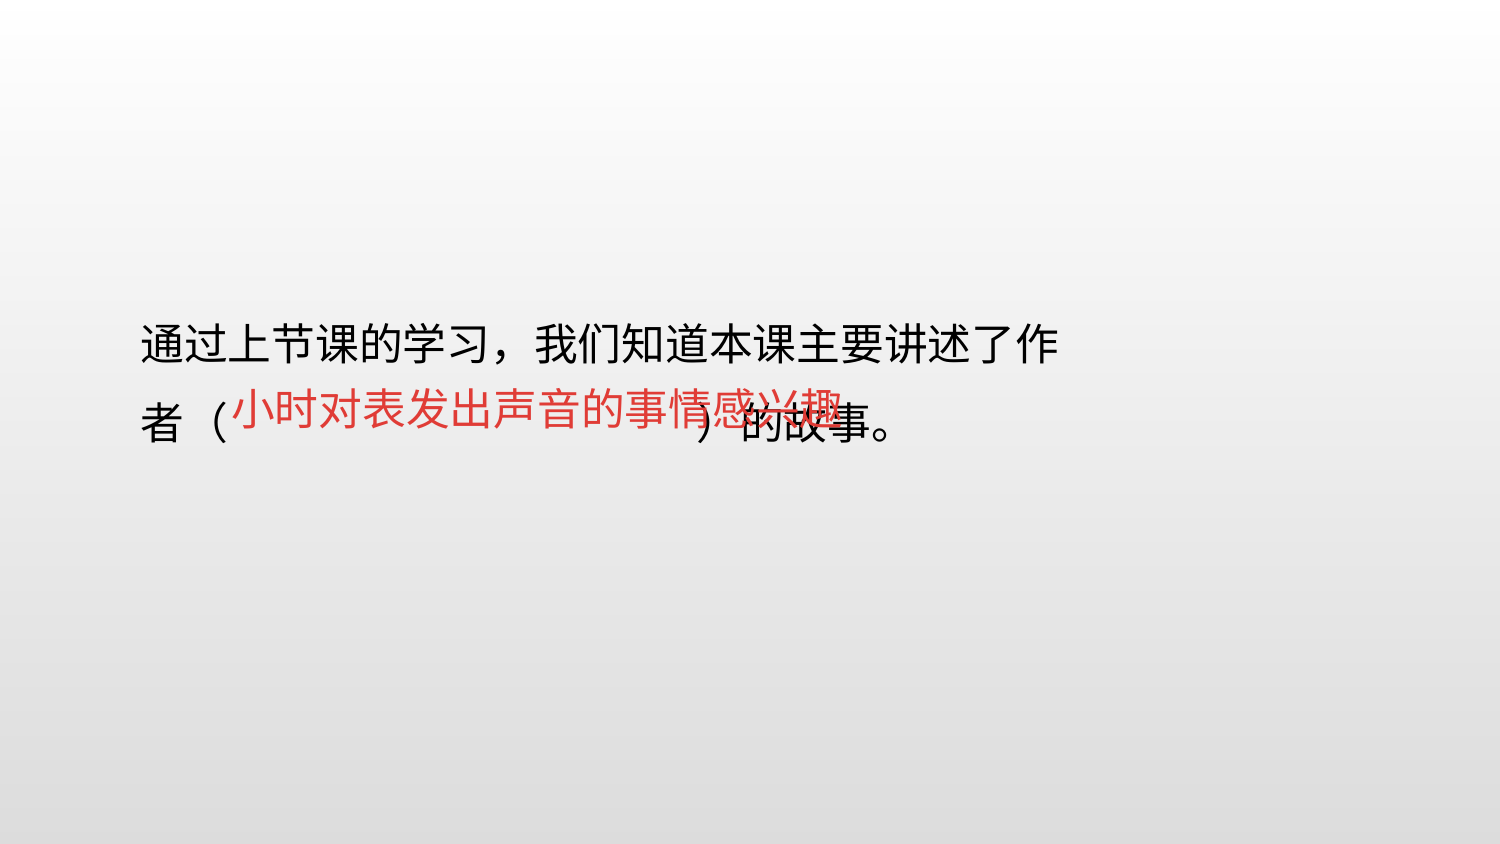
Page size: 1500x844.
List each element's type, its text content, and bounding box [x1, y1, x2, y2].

text_box 通过上节课的学习，我们知道本课主要讲述了作者（ ）的故事。 [129, 284, 1086, 533]
text_box 小时对表发出声音的事情感兴趣 [219, 376, 868, 441]
